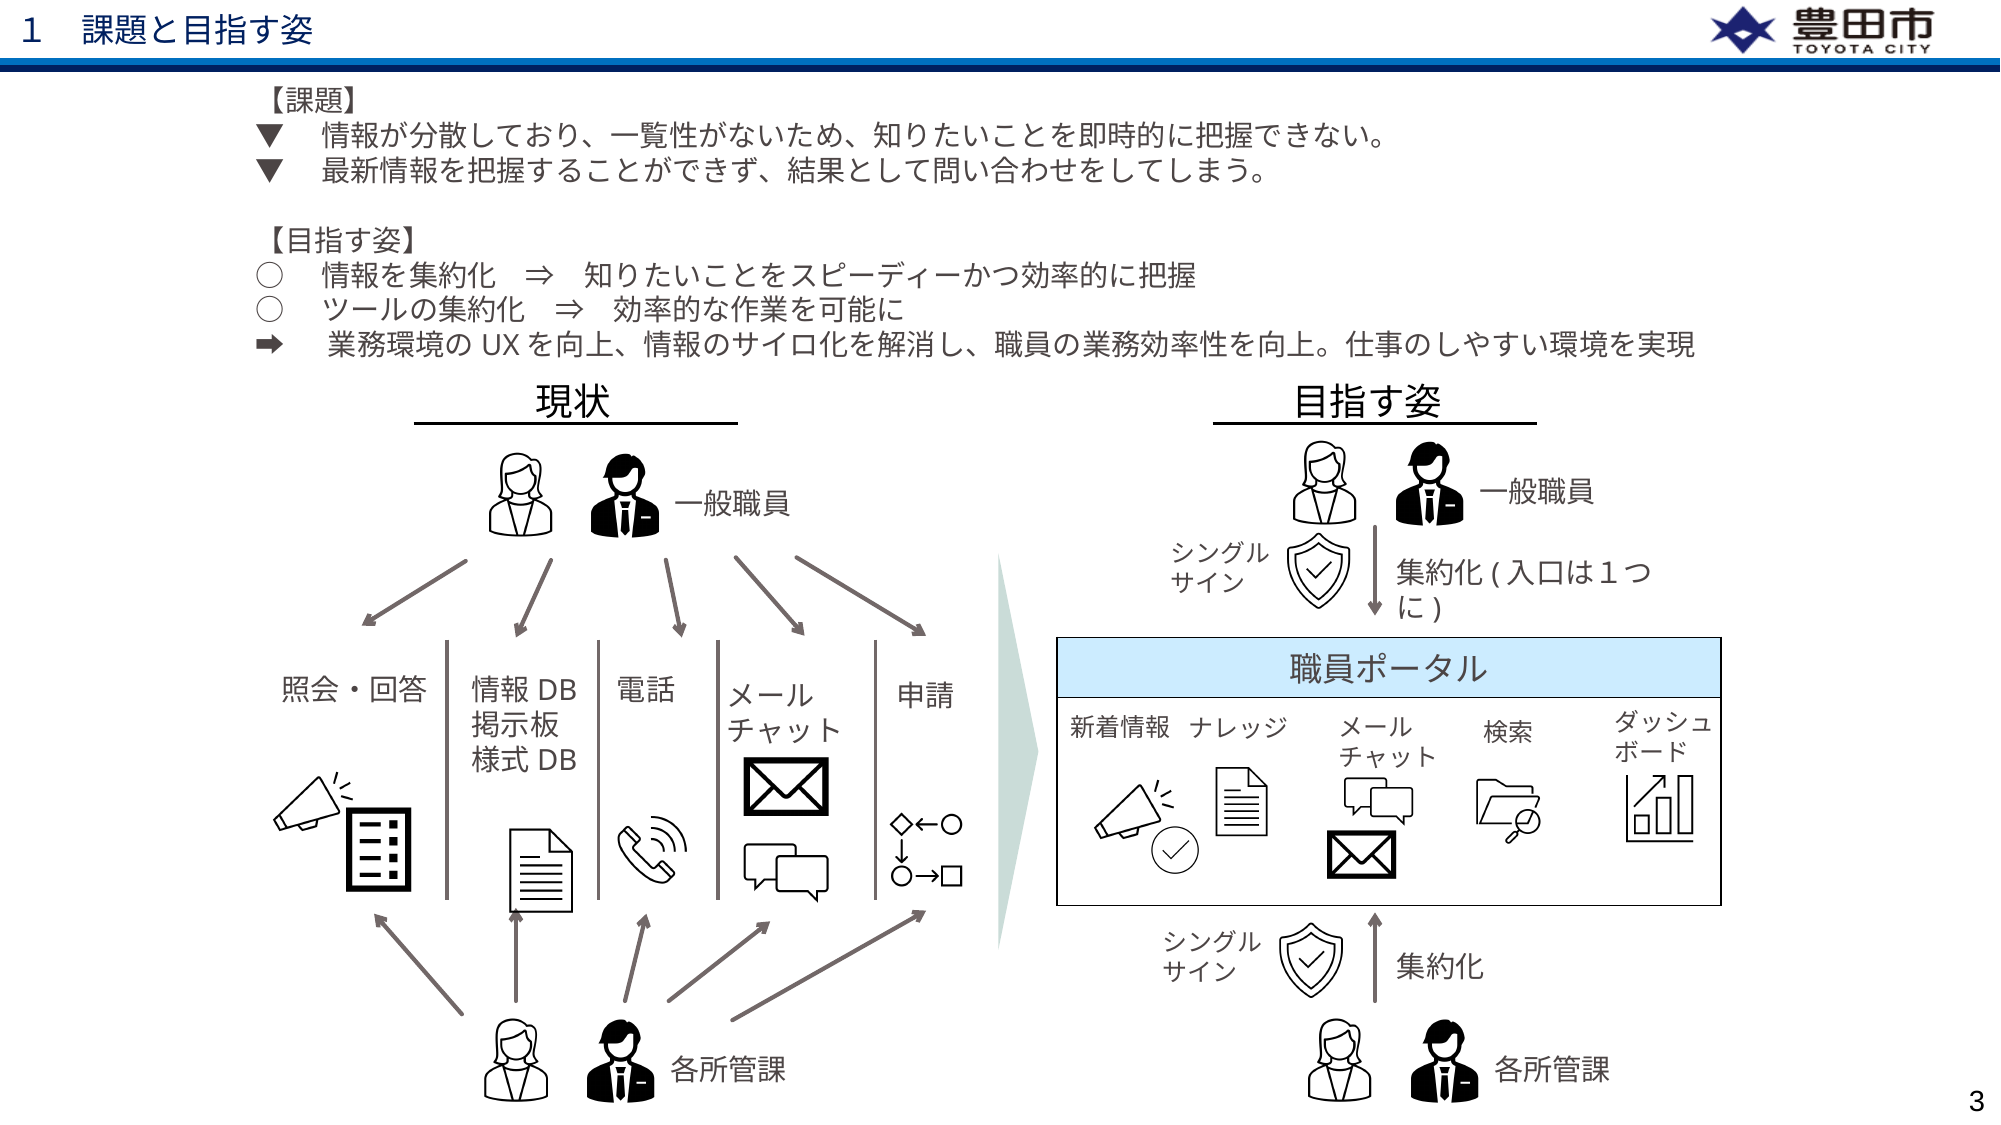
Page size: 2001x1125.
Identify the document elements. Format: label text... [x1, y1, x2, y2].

picture [735, 736, 837, 910]
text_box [668, 921, 727, 1002]
picture [469, 444, 571, 546]
picture [1393, 1010, 1495, 1112]
picture [465, 1010, 567, 1112]
text_box メール チャット [1333, 705, 1446, 771]
slide_number 2 [1533, 1074, 2000, 1125]
text_box ダッシュボード [1608, 700, 1721, 760]
picture [1082, 760, 1284, 880]
picture [574, 444, 676, 546]
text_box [373, 913, 463, 1015]
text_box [665, 559, 682, 638]
picture [877, 799, 977, 900]
title １ 課題と目指す姿 [0, 0, 1536, 60]
picture [490, 820, 592, 922]
text_box 情報DB 掲示板 様式DB [465, 665, 594, 784]
text_box 現状 [530, 372, 623, 422]
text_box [796, 557, 927, 636]
table_cell [1058, 698, 1720, 905]
text_box 集約化(入口は１つに) [1390, 548, 1696, 597]
text_box 電話 [610, 665, 682, 713]
picture [1612, 760, 1708, 855]
picture [600, 799, 702, 900]
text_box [361, 560, 466, 626]
text_box メール チャット [723, 671, 851, 743]
text_box 各所管課 [1500, 1045, 1624, 1093]
text_box 一般職員 [1485, 467, 1610, 515]
picture [1289, 1010, 1391, 1112]
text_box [624, 913, 647, 1002]
picture [570, 1010, 672, 1112]
text_box 一般職員 [680, 479, 805, 527]
text_box 申請 [890, 671, 962, 719]
text_box [996, 551, 1041, 953]
picture [1463, 762, 1553, 853]
text_box シングル サイン [1156, 921, 1261, 986]
picture [1379, 432, 1480, 534]
text_box 【課題】 ▼ 情報が分散しており、一覧性がないため、知りたいことを即時的に把握できない。 ▼ 最新情報を把握することができず、結果として問い合わせをしてしまう。 【目指す姿】 ○ 情報を集約化 ⇒ 知りたいことをスピーディーかつ効率的に把握 ○ ツールの集約化 ⇒ 効率的な作業を可能に ➡ 業務環境のUXを向上、情報のサイロ化を解消し、職員の業務効率性を向上。仕事のしやすい環境を実現 [249, 76, 1750, 368]
picture [1274, 432, 1376, 616]
picture [1266, 915, 1356, 1005]
text_box 目指す姿 [1286, 372, 1464, 422]
text_box 集約化 [1391, 942, 1527, 990]
picture [260, 751, 430, 900]
text_box 各所管課 [676, 1045, 801, 1093]
text_box シングル サイン [1164, 531, 1269, 597]
picture [1708, 0, 1945, 58]
text_box 新着情報 [1064, 705, 1177, 741]
text_box 検索 [1478, 711, 1543, 747]
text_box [515, 559, 552, 638]
text_box ナレッジ [1182, 706, 1295, 743]
table_header 職員ポータル [1058, 638, 1720, 697]
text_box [732, 910, 927, 1021]
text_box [735, 557, 794, 636]
picture [1319, 760, 1420, 897]
text_box 照会・回答 [275, 665, 442, 713]
